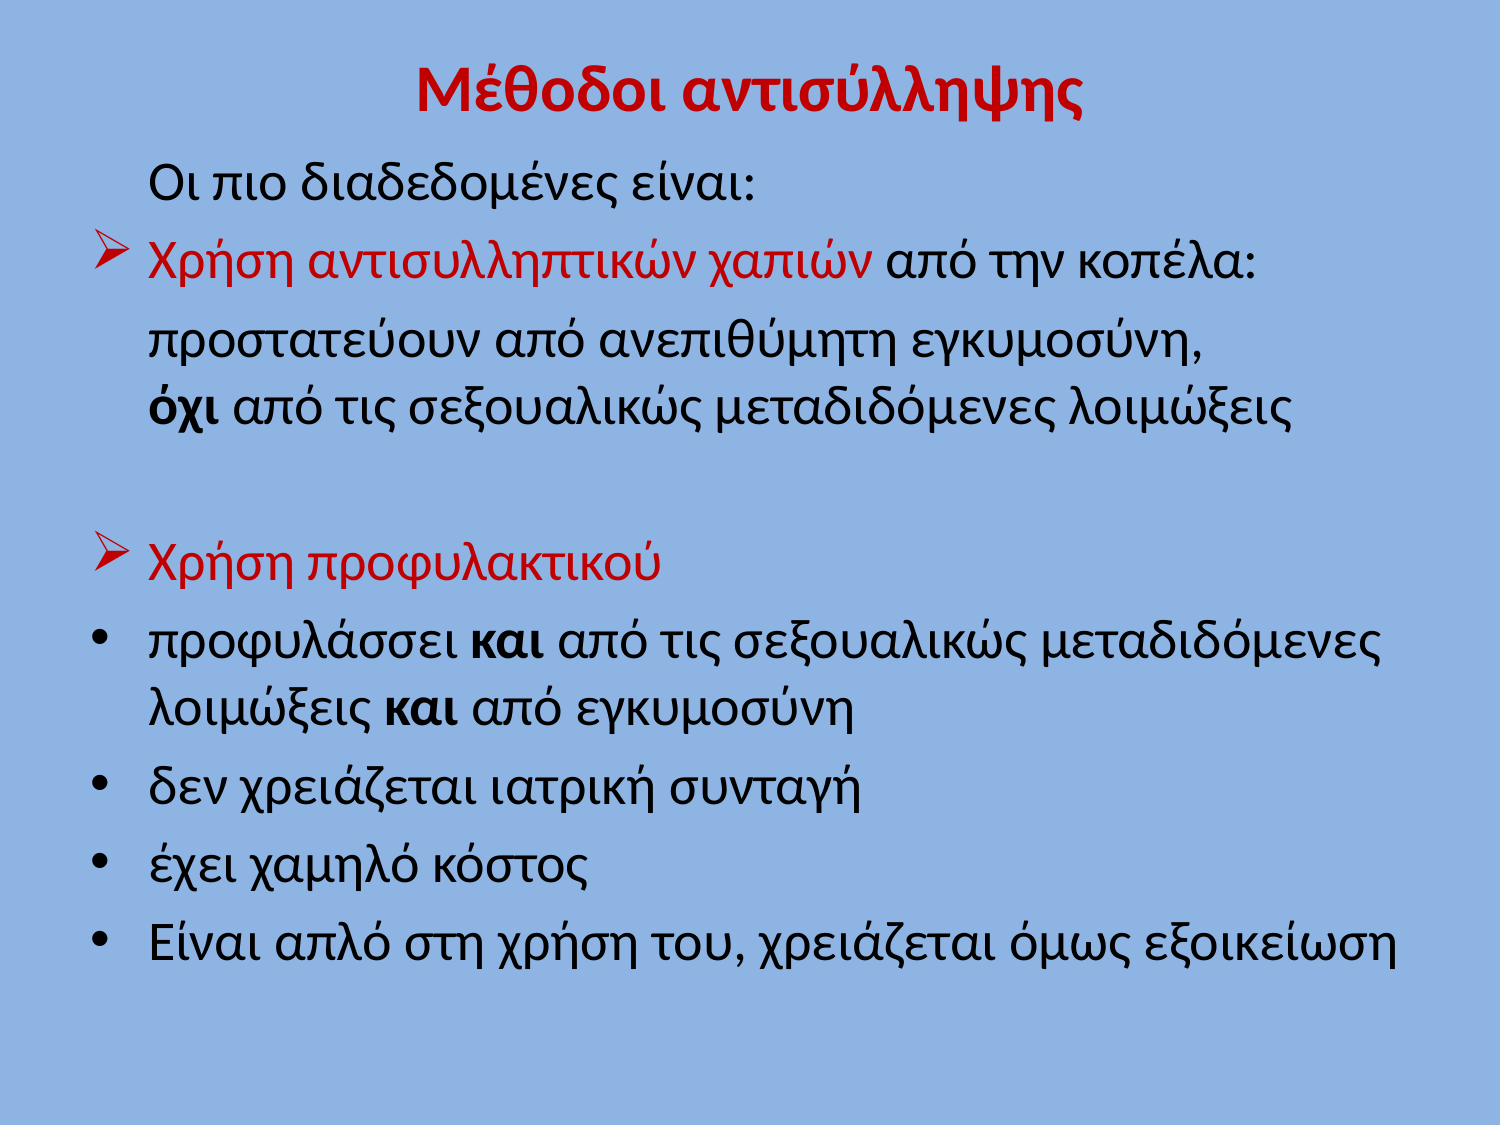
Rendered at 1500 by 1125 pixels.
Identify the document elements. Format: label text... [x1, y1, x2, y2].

list Οι πιο διαδεδομένες είναι: Χρήση αντισυλληπτικών χαπιών από την κοπέλα: προστατεύουν από ανεπιθύμητη εγκυμοσύνη, όχι από τις σεξουαλικώς μεταδιδόμενες λοιμώξεις Χρήση προφυλακτικού προφυλάσσει και από τις σεξουαλικώς μεταδιδόμενες λοιμώξεις και από εγκυμοσύνη δεν χρειάζεται ιατρική συνταγή έχει χαμηλό κόστος Είναι απλό στη χρήση του, χρειάζεται όμως εξοικείωση [75, 137, 1425, 1005]
title Μέθοδοι αντισύλληψης [75, 45, 1425, 126]
